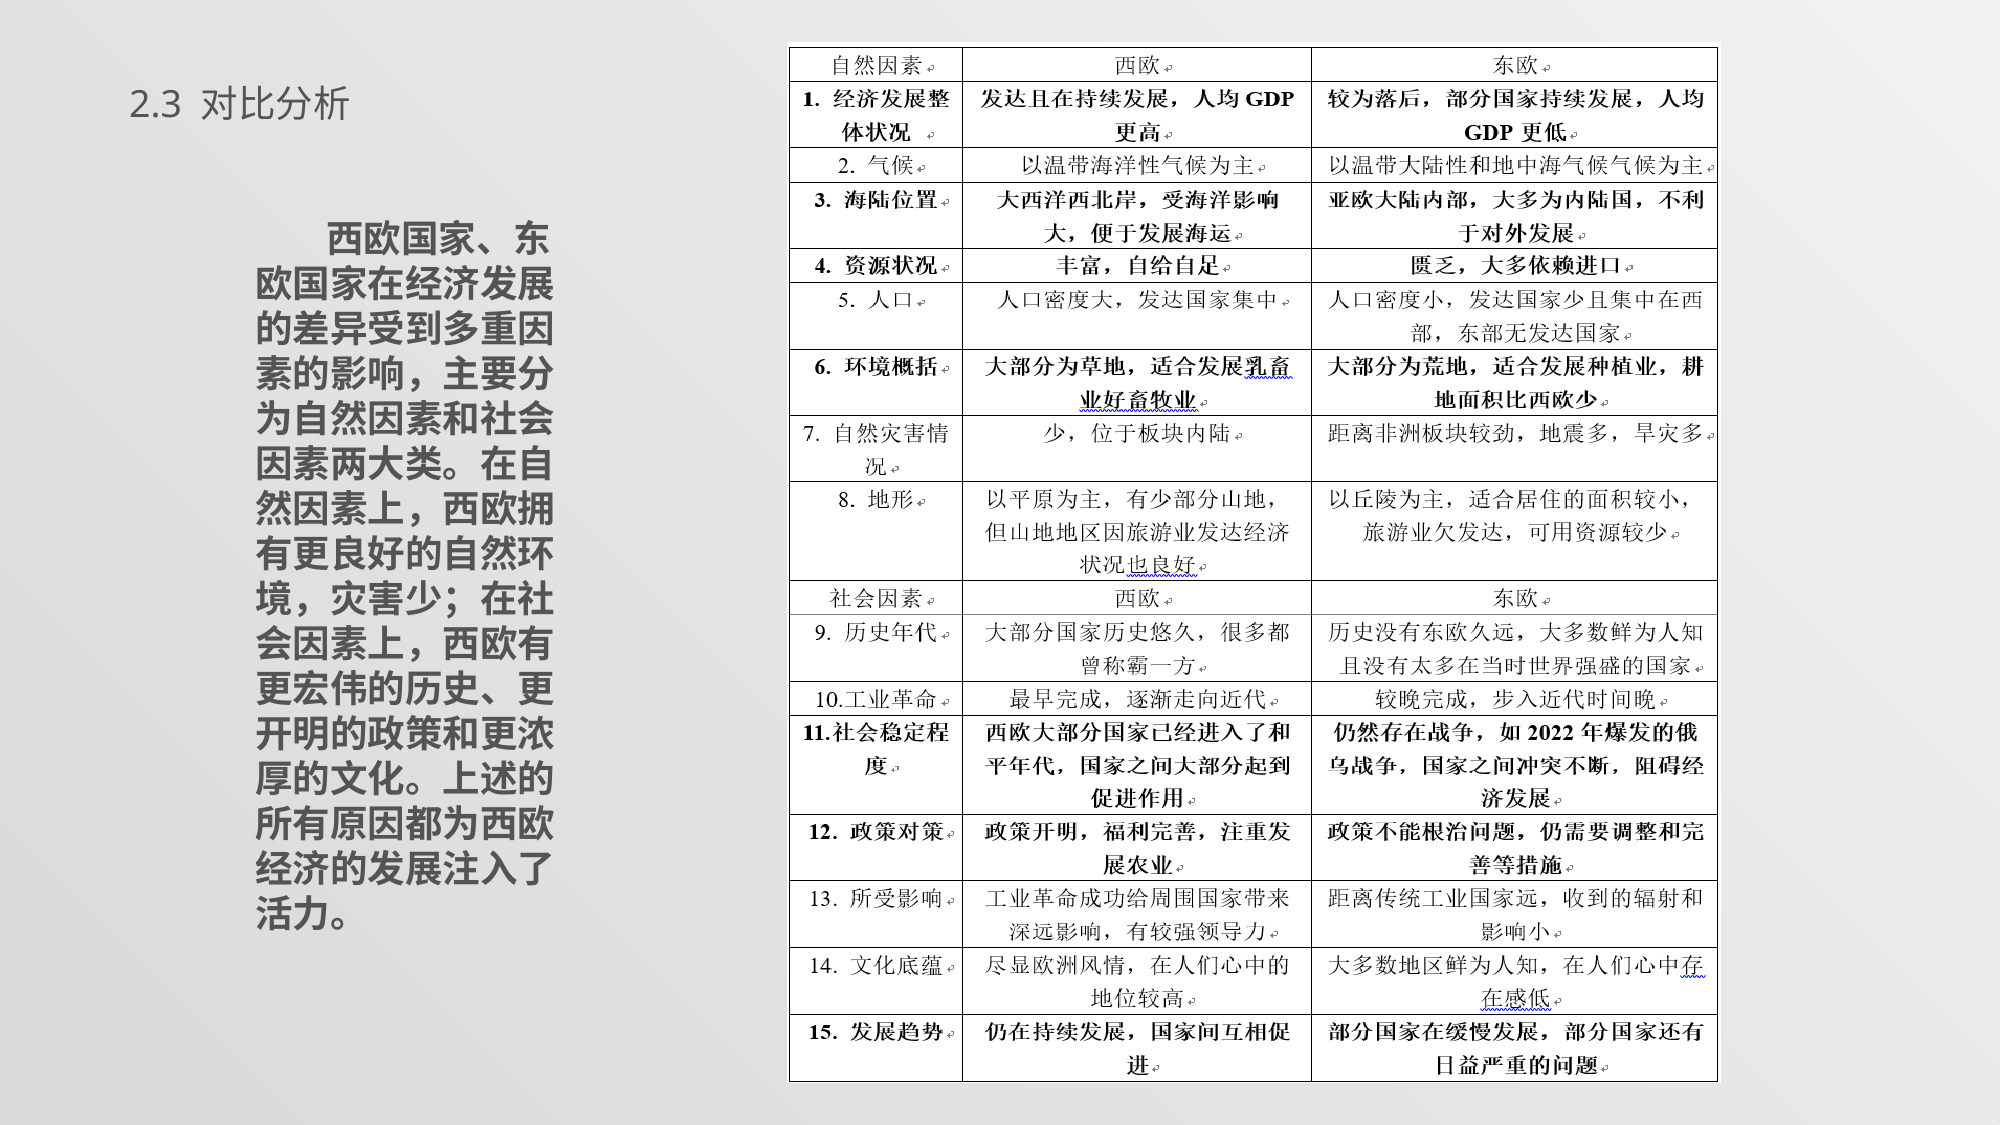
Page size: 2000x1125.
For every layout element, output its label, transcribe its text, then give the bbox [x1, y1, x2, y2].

picture [787, 42, 1721, 1083]
text_box 2.3 对比分析 [114, 78, 366, 134]
text_box 西欧国家、东欧国家在经济发展的差异受到多重因素的影响，主要分为自然因素和社会因素两大类。在自然因素上，西欧拥有更良好的自然环境，灾害少；在社会因素上，西欧有更宏伟的历史、更开明的政策和更浓厚的文化。上述的所有原因都为西欧经济的发展注入了活力。 [240, 208, 583, 943]
